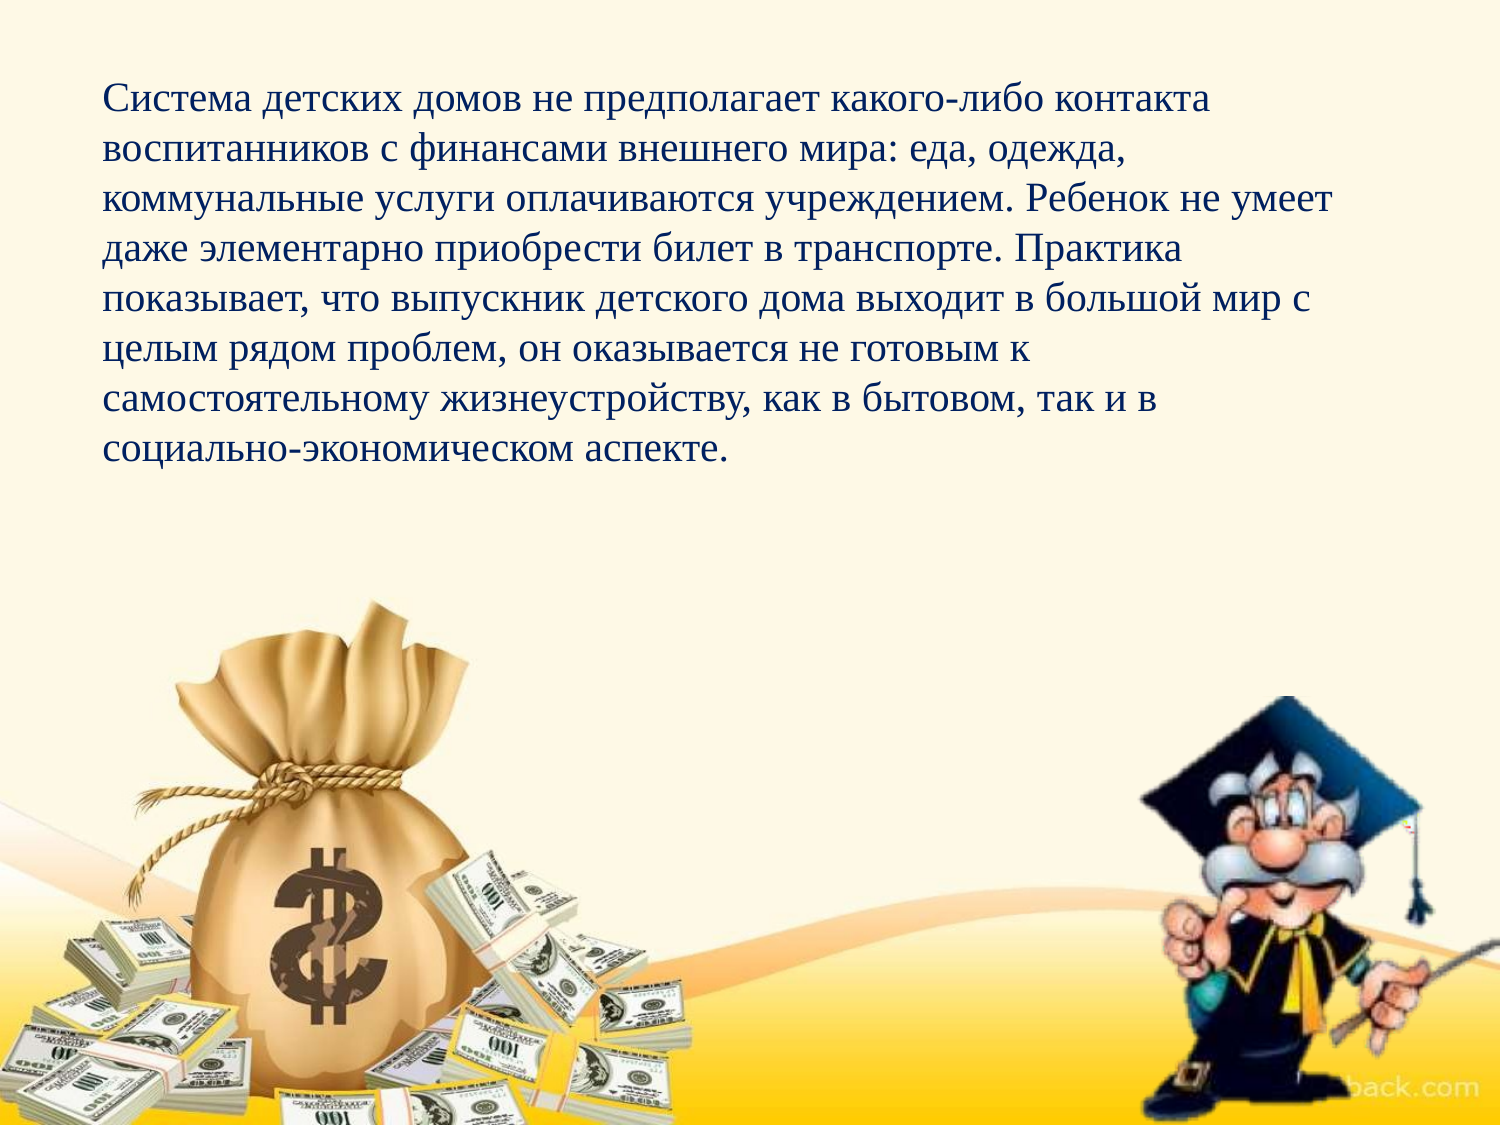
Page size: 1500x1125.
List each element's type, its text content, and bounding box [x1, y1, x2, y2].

picture [0, 0, 1500, 1125]
text_box Система детских домов не предполагает какого-либо контакта воспитанников с финансами внешнего мира: еда, одежда, коммунальные услуги оплачиваются учреждением. Ребенок не умеет даже элементарно приобрести билет в транспорте. Практика показывает, что выпускник детского дома выходит в большой мир с целым рядом проблем, он оказывается не готовым к самостоятельному жизнеустройству, как в бытовом, так и в социально-экономическом аспекте. [87, 62, 1350, 478]
